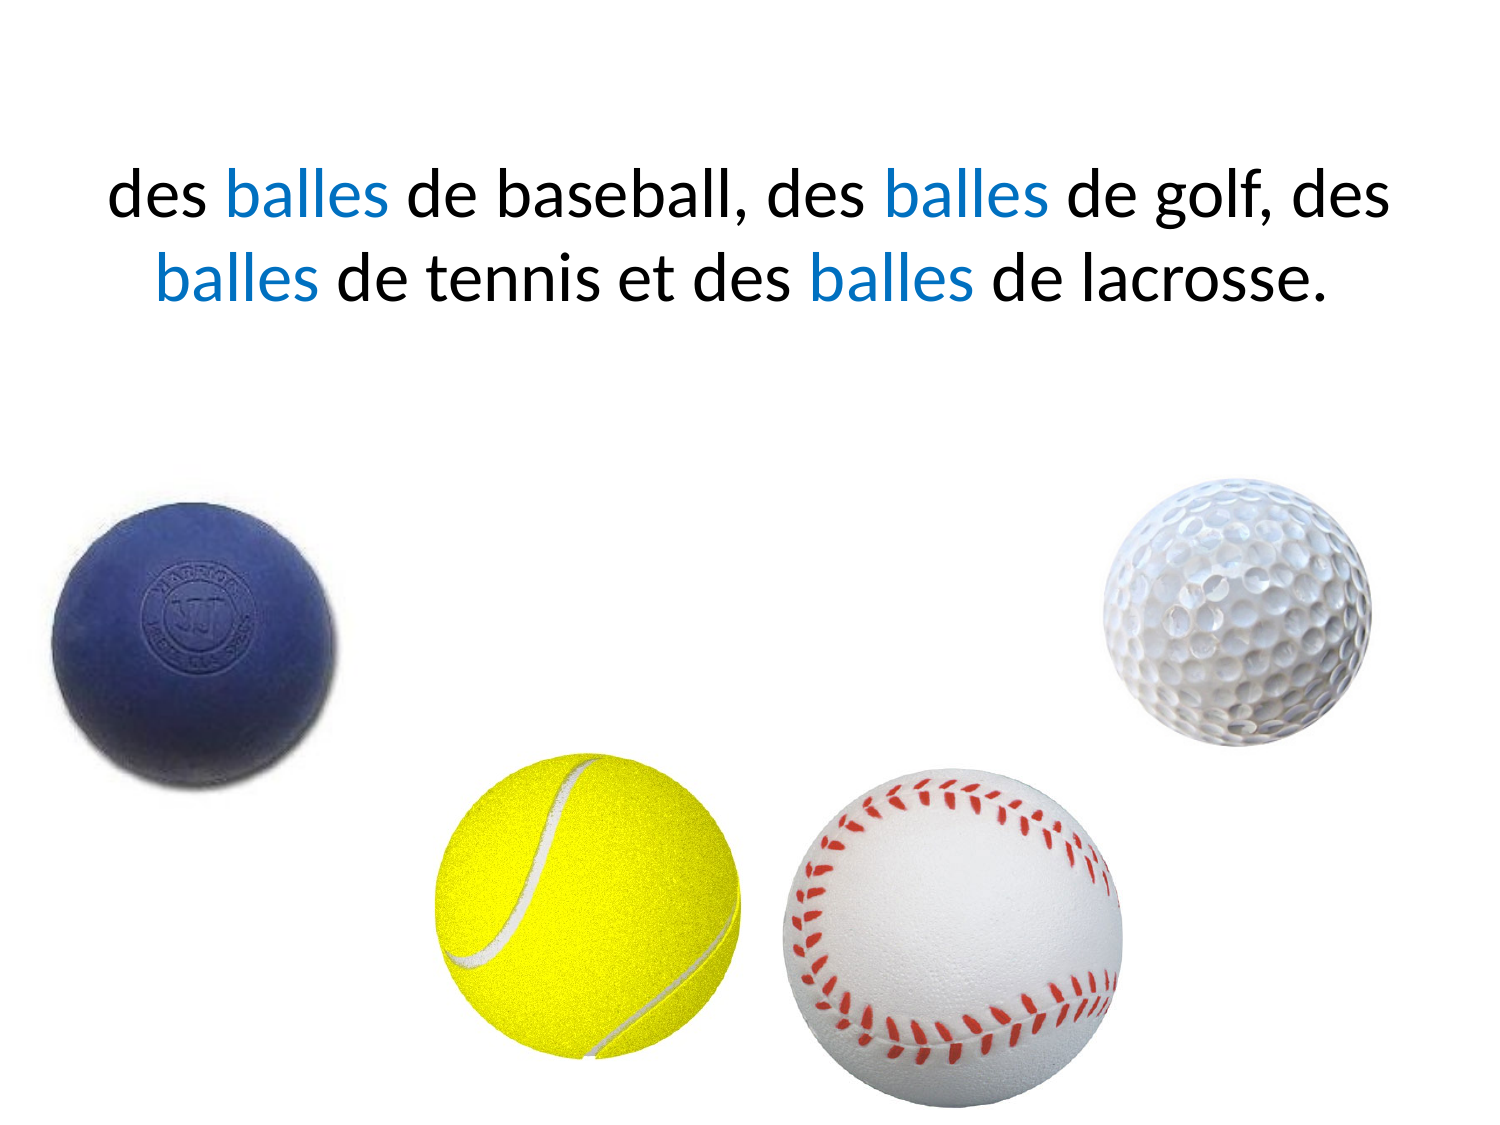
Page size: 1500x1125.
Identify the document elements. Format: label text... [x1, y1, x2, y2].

title des balles de baseball, des balles de golf, des balles de tennis et des balles de lacrosse. [75, 137, 1425, 325]
picture [0, 412, 1413, 1125]
